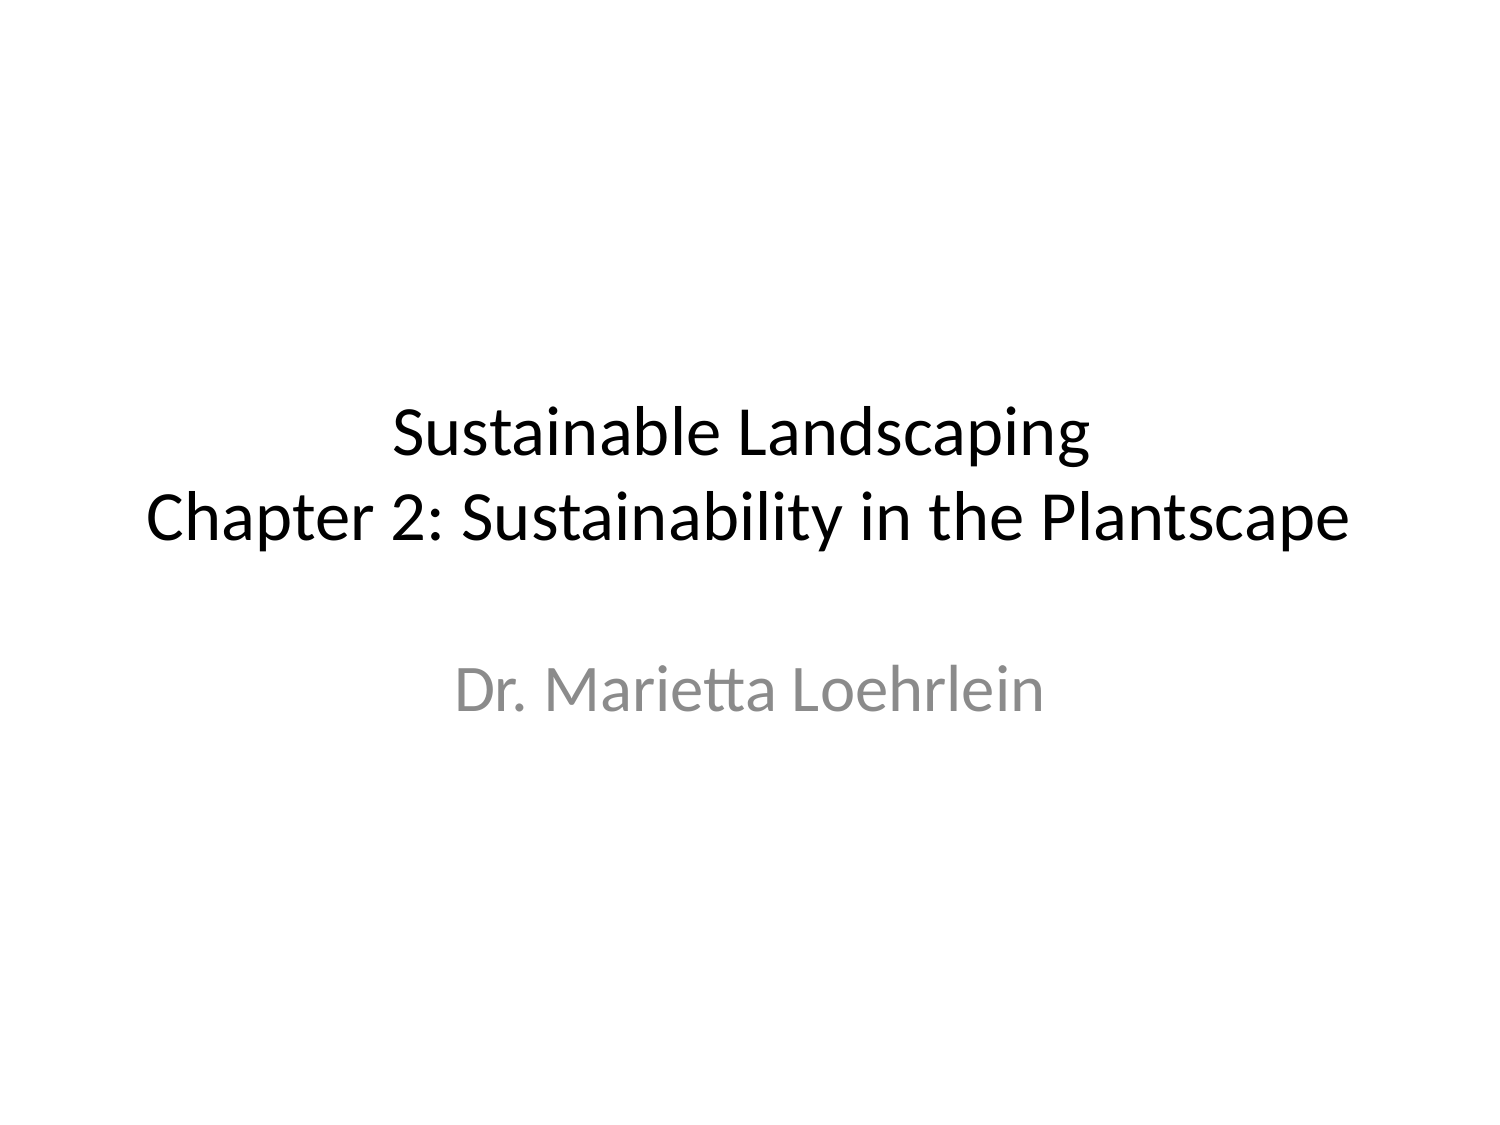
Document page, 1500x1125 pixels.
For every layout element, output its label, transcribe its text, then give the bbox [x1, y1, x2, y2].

title Sustainable Landscaping Chapter 2: Sustainability in the Plantscape [112, 349, 1388, 591]
subtitle Dr. Marietta Loehrlein [225, 637, 1275, 925]
